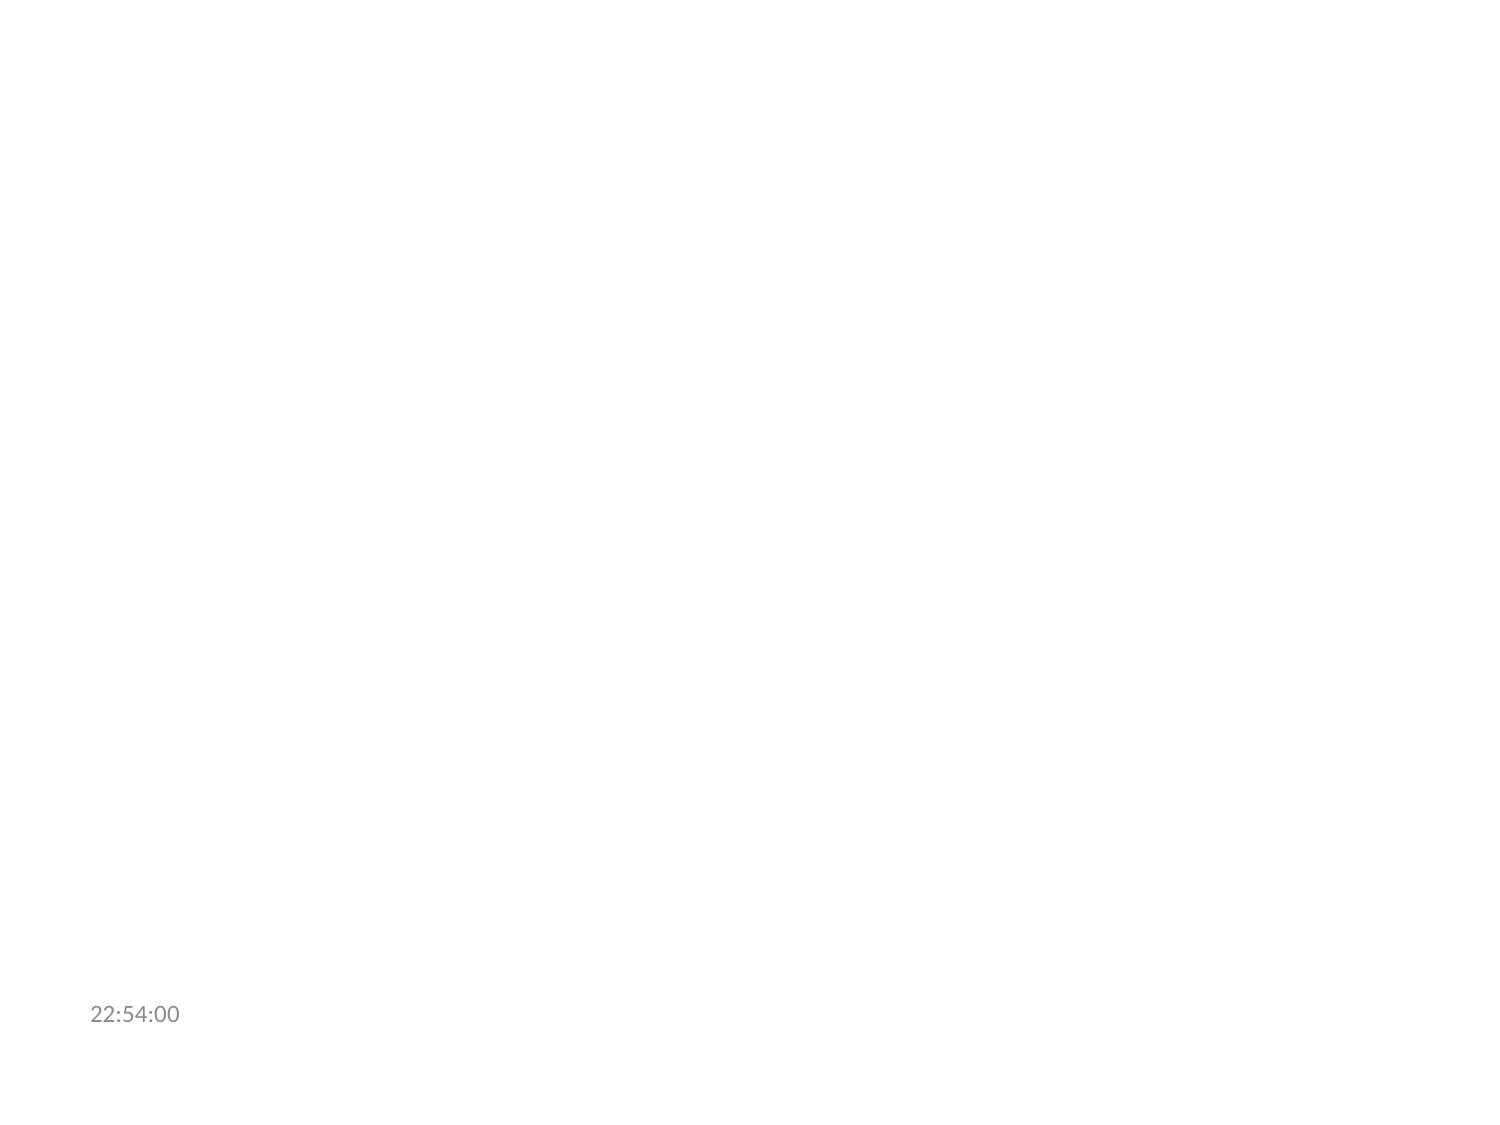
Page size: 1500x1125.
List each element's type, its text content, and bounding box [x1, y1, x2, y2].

text_box 15:35:09 [75, 982, 425, 1043]
